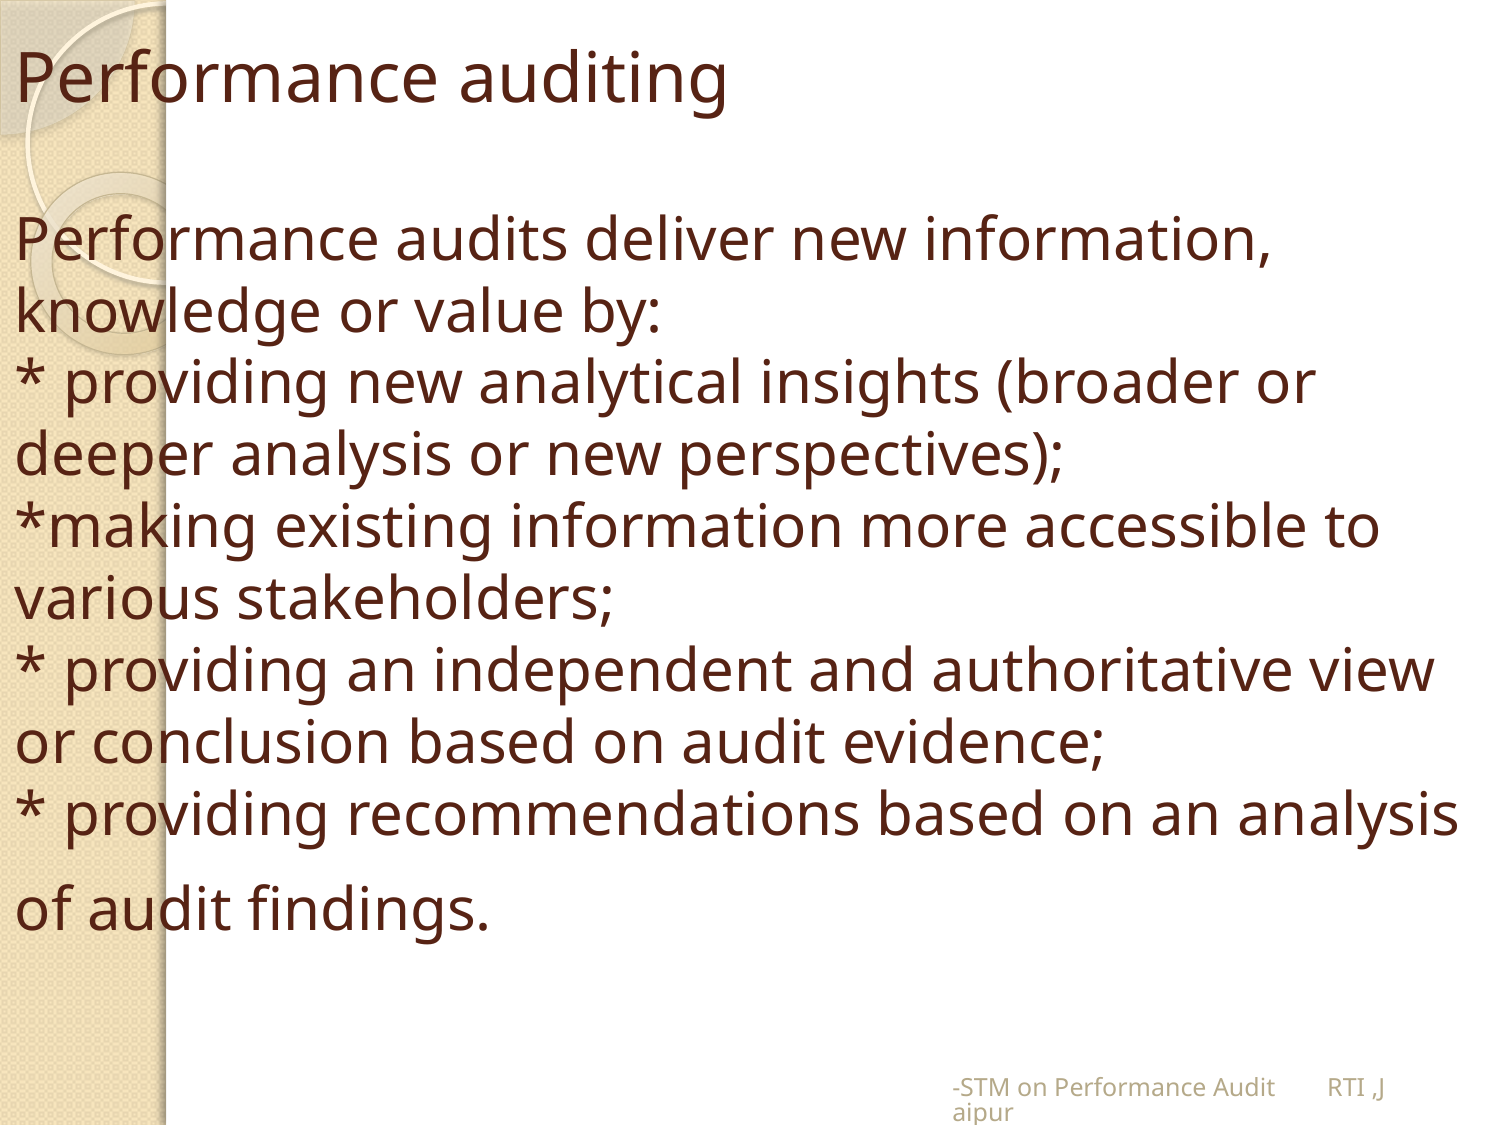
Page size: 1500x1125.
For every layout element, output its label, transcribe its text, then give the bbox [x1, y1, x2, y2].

footer -STM on Performance Audit RTI ,Jaipur [937, 1034, 1413, 1113]
title Performance auditing Performance audits deliver new information, knowledge or value by: * providing new analytical insights (broader or deeper analysis or new perspectives); *making existing information more accessible to various stakeholders; * providing an independent and authoritative view or conclusion based on audit evidence; * providing recommendations based on an analysis of audit findings. [0, 24, 1500, 1055]
